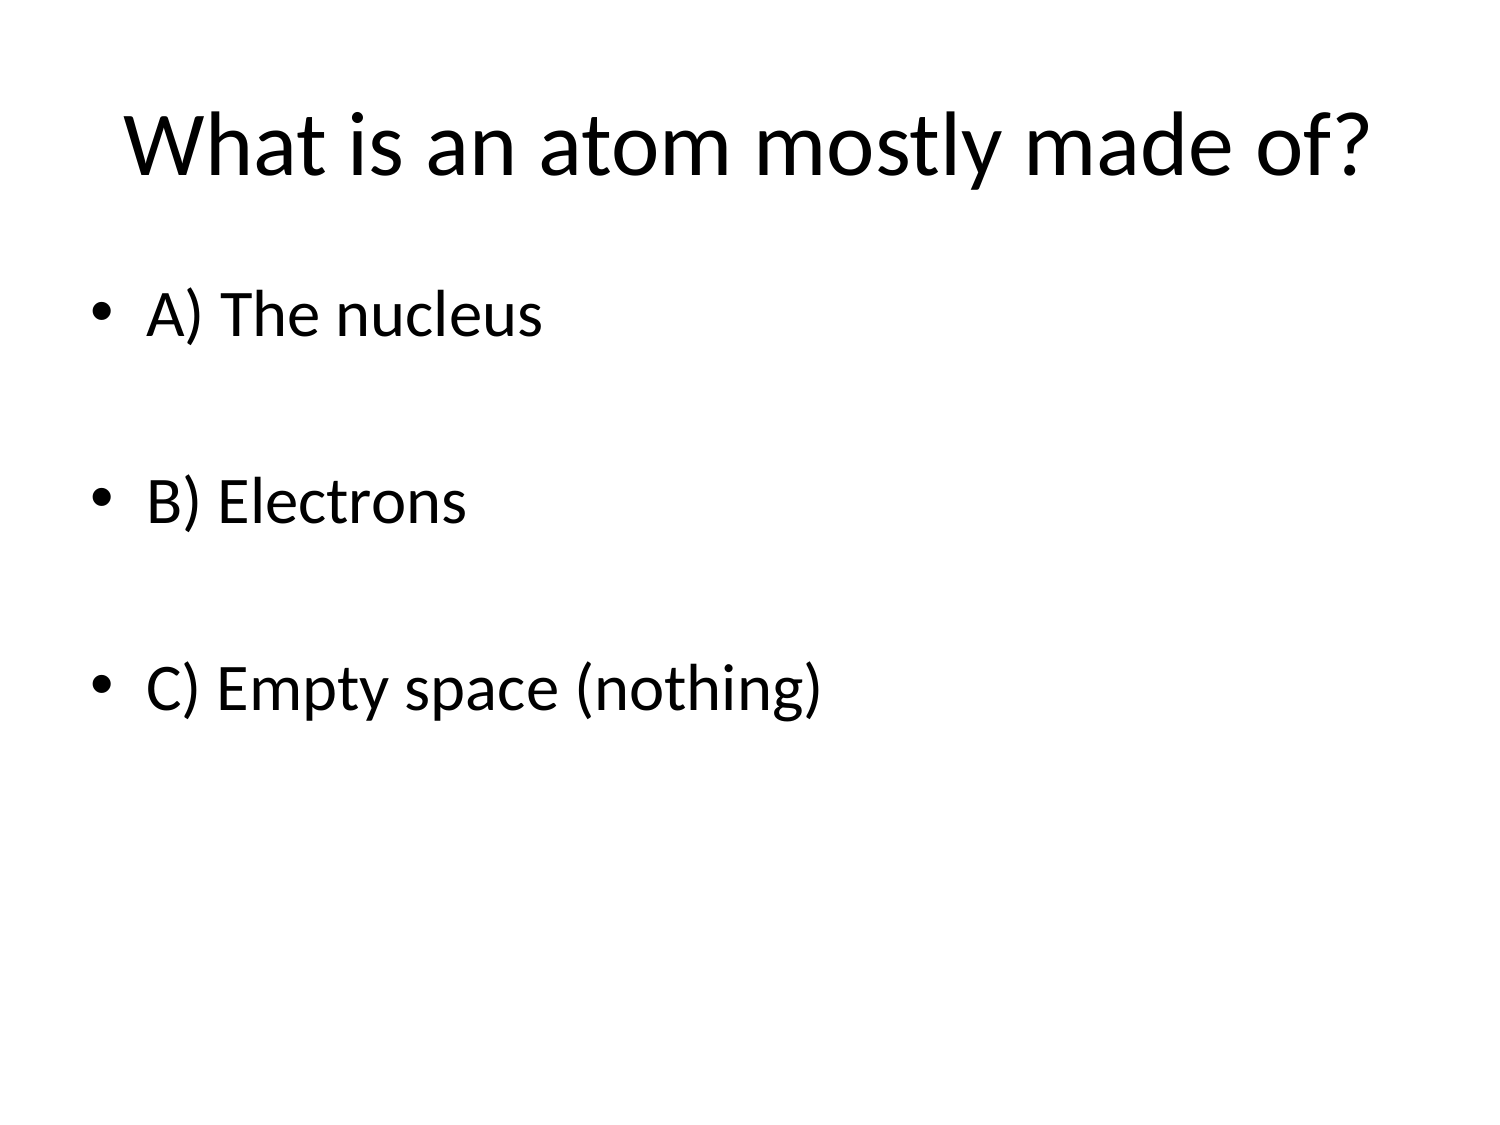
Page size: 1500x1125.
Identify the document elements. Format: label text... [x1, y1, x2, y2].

title What is an atom mostly made of? [75, 45, 1425, 233]
list A) The nucleus B) Electrons C) Empty space (nothing) [75, 262, 1425, 1005]
